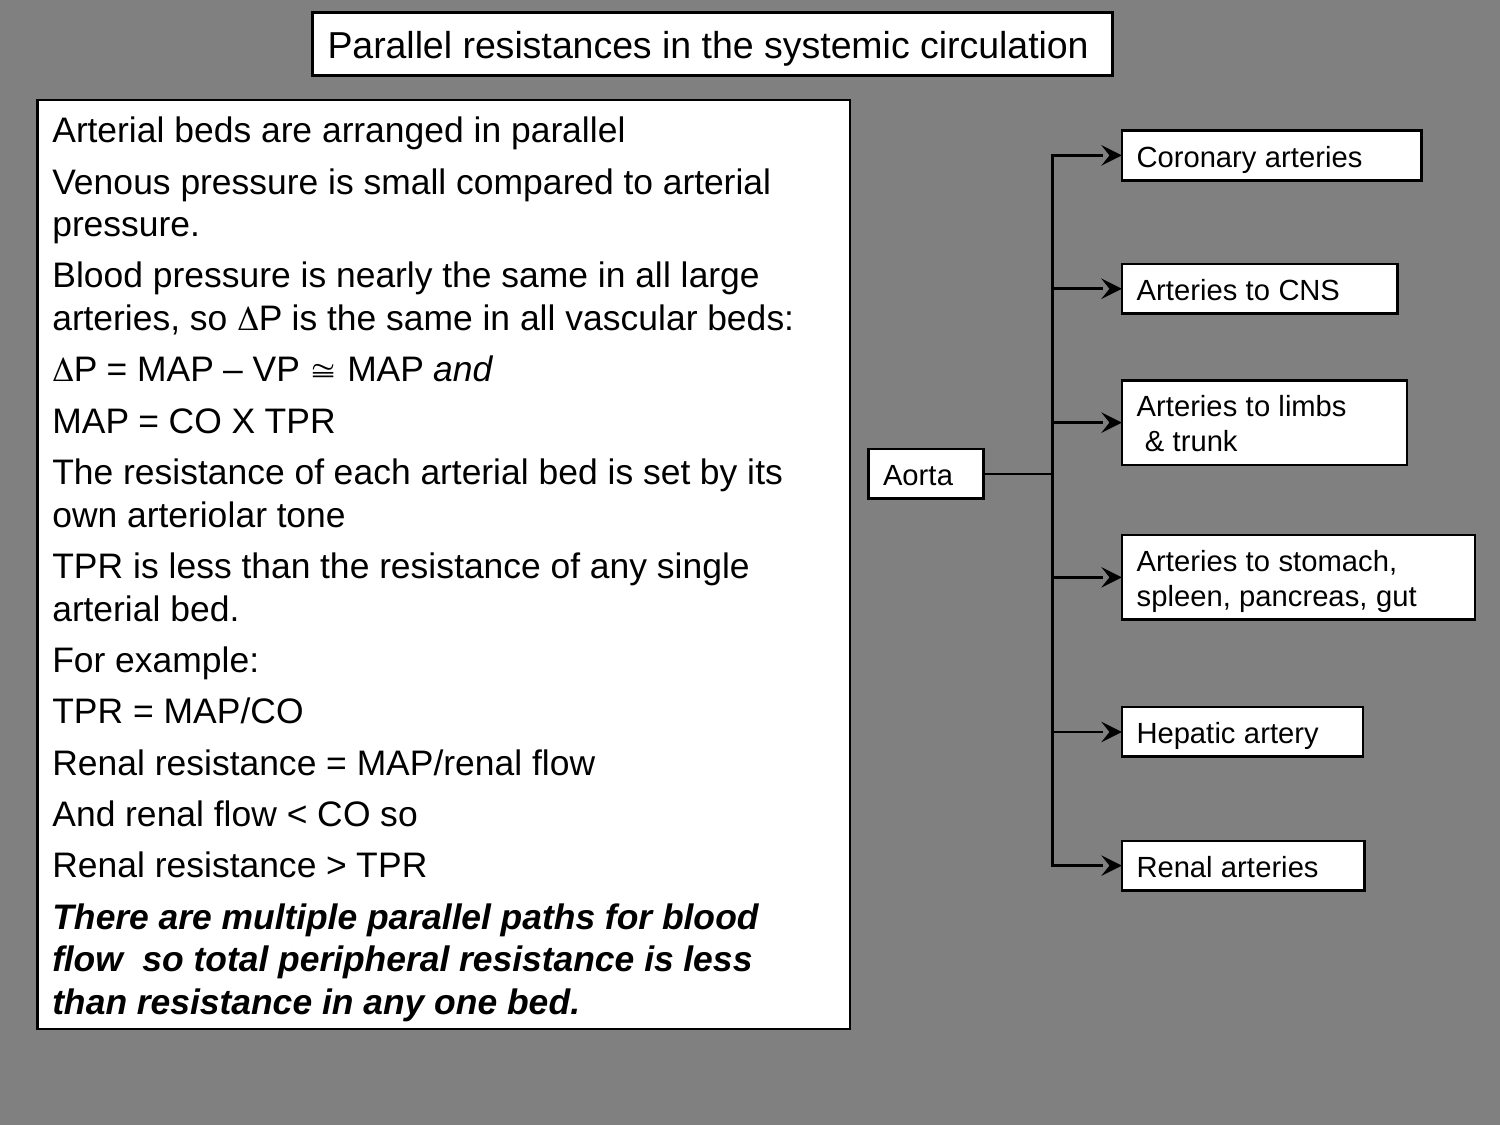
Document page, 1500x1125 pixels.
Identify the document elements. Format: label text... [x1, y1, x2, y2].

text_box Arterial beds are arranged in parallel Venous pressure is small compared to arterial pressure. Blood pressure is nearly the same in all large arteries, so DP is the same in all vascular beds: DP = MAP – VP  MAP and MAP = CO X TPR The resistance of each arterial bed is set by its own arteriolar tone TPR is less than the resistance of any single arterial bed. For example: TPR = MAP/CO Renal resistance = MAP/renal flow And renal flow < CO so Renal resistance > TPR There are multiple parallel paths for blood flow so total peripheral resistance is less than resistance in any one bed. [37, 99, 850, 1029]
title Parallel resistances in the systemic circulation [311, 11, 1114, 77]
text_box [868, 128, 1476, 893]
